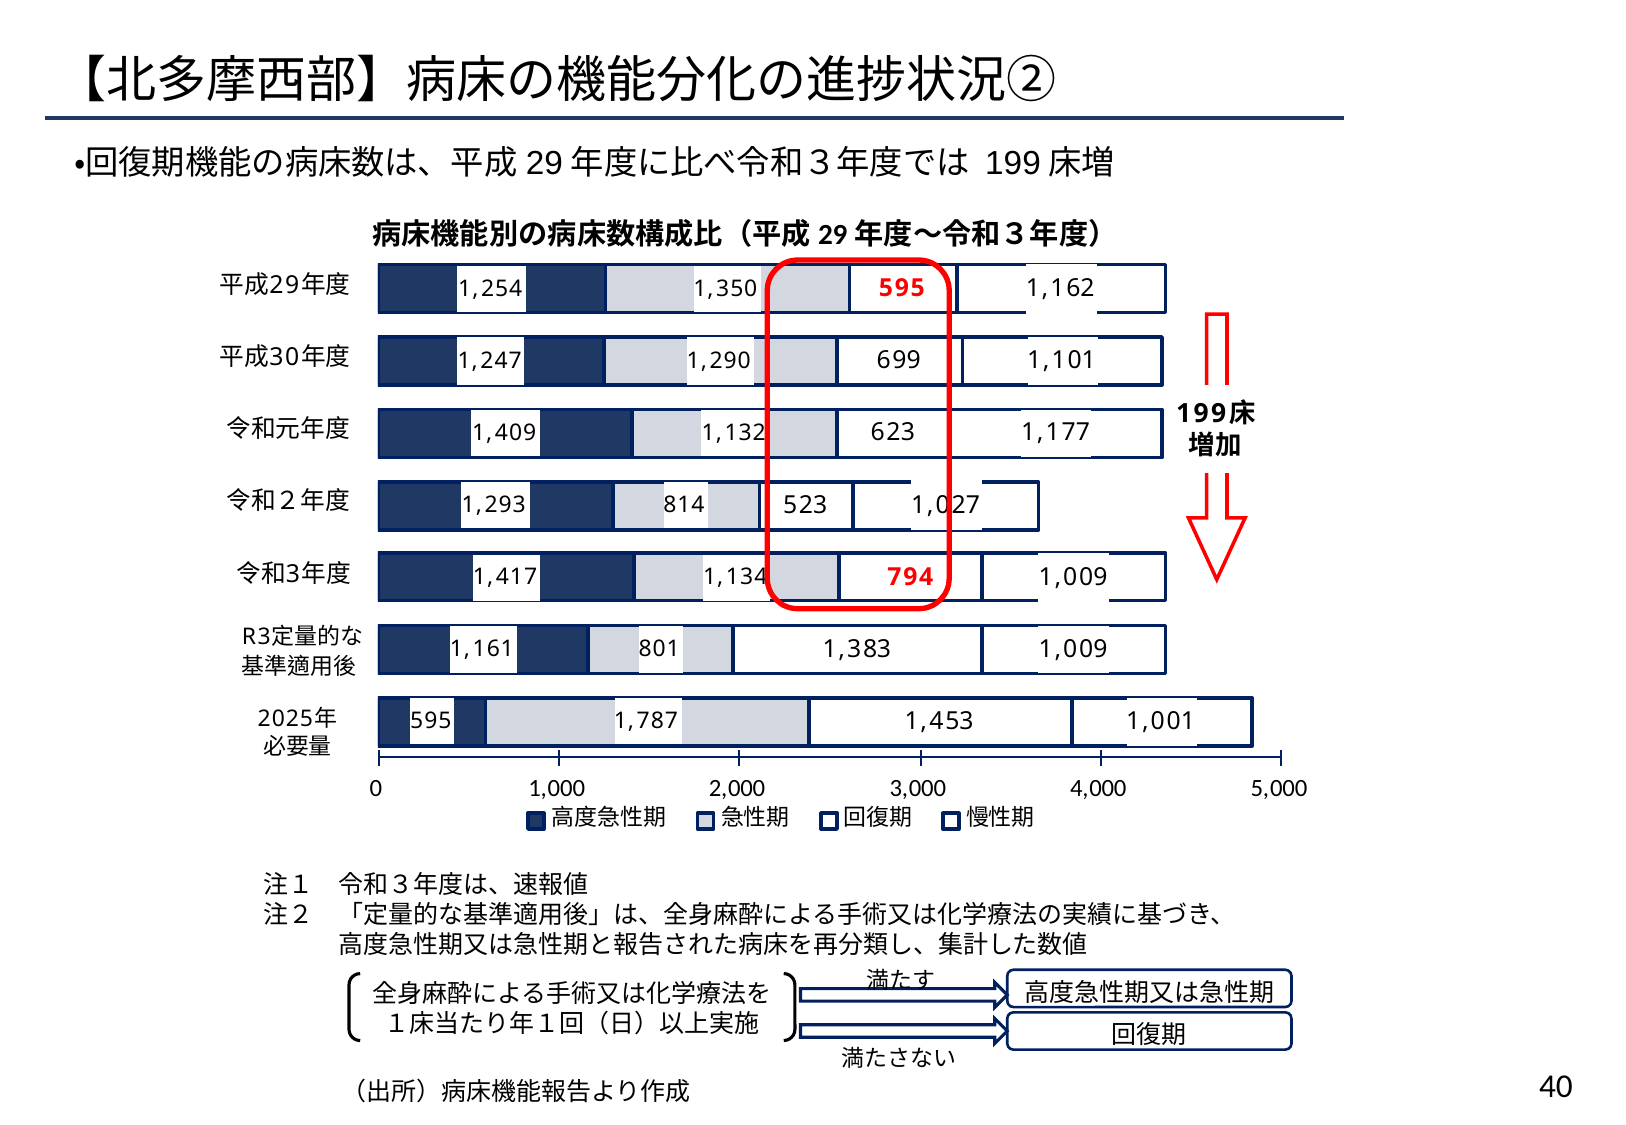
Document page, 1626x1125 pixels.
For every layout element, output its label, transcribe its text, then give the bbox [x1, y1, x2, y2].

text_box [800, 959, 1008, 1008]
text_box 全身麻酔による手術又は化学療法を １床当たり年１回（日）以上実施 [348, 973, 796, 1042]
text_box ・回復期機能の病床数は、平成29年度に比べ令和３年度では 199床増 [74, 118, 1625, 187]
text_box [800, 1018, 1008, 1077]
text_box 高度急性期又は急性期 [1008, 968, 1293, 1009]
picture [197, 228, 1344, 861]
slide_number 39 [1221, 1053, 1588, 1114]
text_box 病床機能別の病床数構成比（平成29年度～令和３年度） [357, 207, 1150, 228]
text_box （出所）病床機能報告より作成 [326, 1068, 843, 1113]
text_box 注１ 令和３年度は、速報値 注２ 「定量的な基準適用後」は、全身麻酔による手術又は化学療法の実績に基づき、 高度急性期又は急性期と報告された病床を再分類し、集計した数値 [248, 861, 1342, 966]
title 【北多摩西部】病床の機能分化の進捗状況② [44, 32, 1344, 117]
text_box 回復期 [1006, 1011, 1293, 1051]
